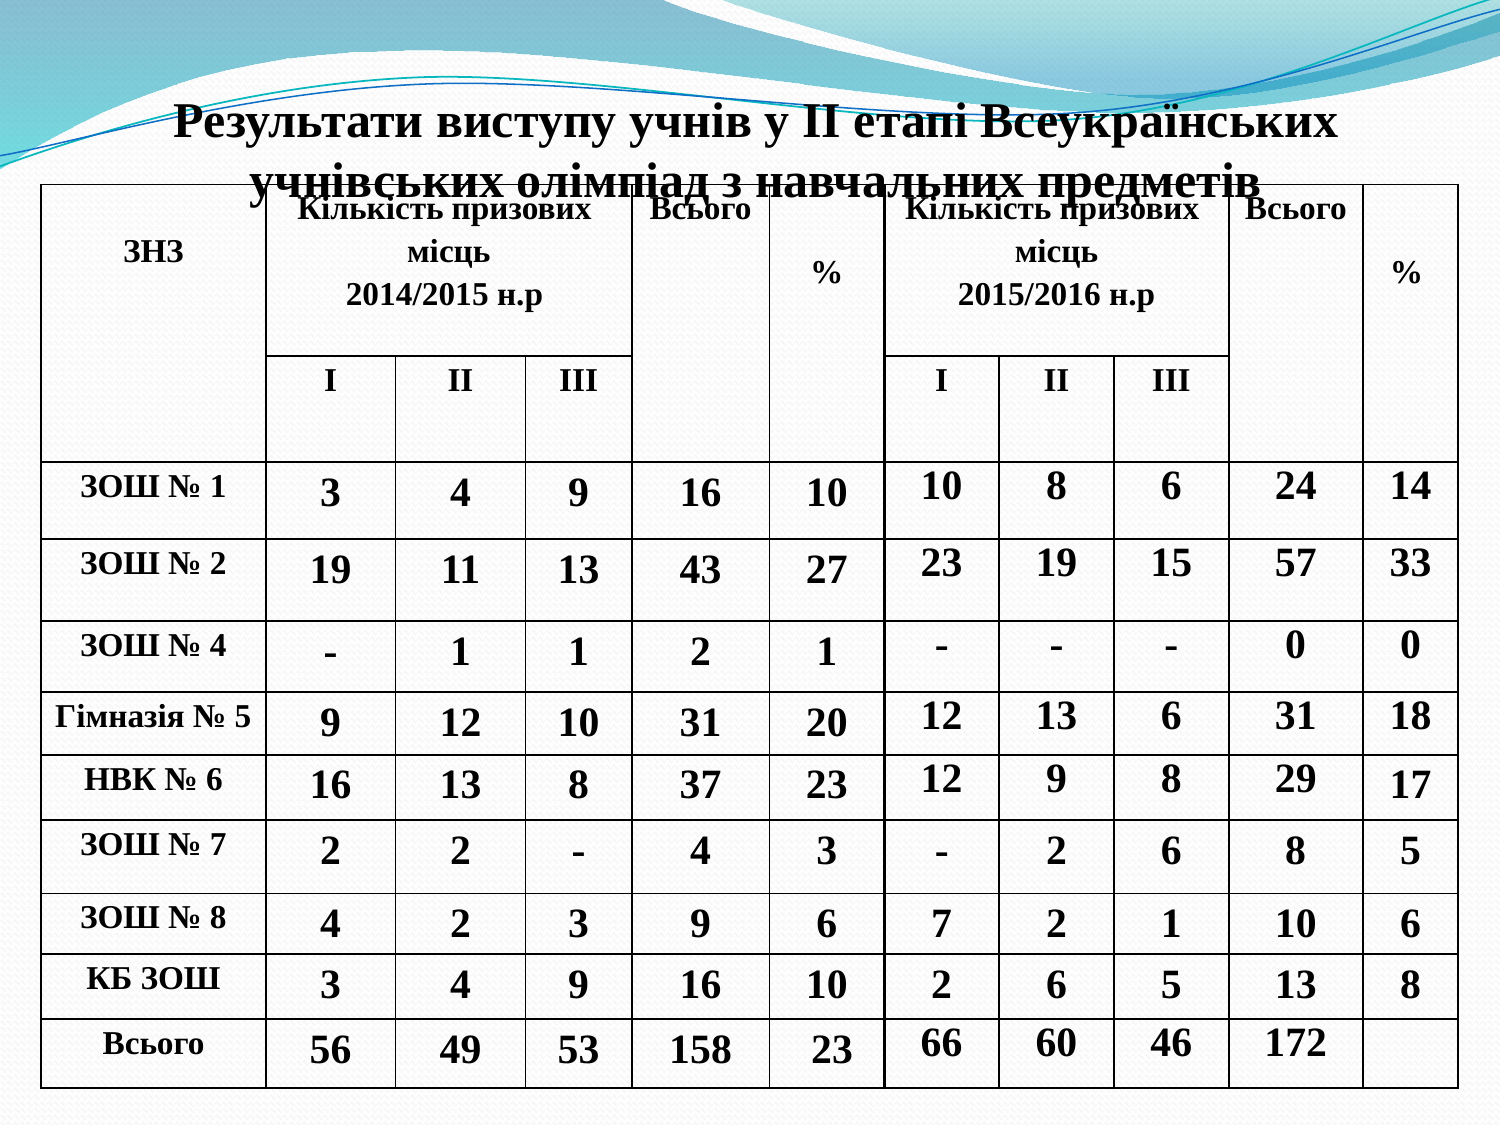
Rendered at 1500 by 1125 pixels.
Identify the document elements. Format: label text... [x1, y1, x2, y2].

table_cell 2 [267, 821, 395, 893]
table_cell КБ ЗОШ [42, 955, 265, 1018]
table_cell 2 [633, 622, 769, 691]
table_cell - [1115, 622, 1228, 691]
table_cell 1 [770, 622, 883, 691]
table_cell ІІІ [526, 357, 631, 461]
table_cell 0 [1364, 622, 1457, 691]
table_cell 172 [1230, 1020, 1362, 1087]
table_cell ІІІ [1115, 357, 1228, 461]
table_cell 12 [886, 756, 998, 819]
table_cell 29 [1230, 756, 1362, 819]
table_cell 13 [1000, 693, 1113, 754]
table_cell 3 [770, 821, 883, 893]
table_cell 6 [1364, 894, 1457, 953]
table_cell 5 [1364, 821, 1457, 893]
table_cell 16 [633, 955, 769, 1018]
table_cell 15 [1115, 540, 1228, 620]
table_cell 57 [1230, 540, 1362, 620]
table_cell 10 [886, 463, 998, 538]
table_cell 9 [526, 955, 631, 1018]
table_cell 8 [526, 756, 631, 819]
table_header Всього [1230, 185, 1362, 461]
table_cell 6 [770, 894, 883, 953]
table_cell 3 [267, 955, 395, 1018]
table_cell - [886, 622, 998, 691]
table_cell 3 [526, 894, 631, 953]
table_cell 2 [396, 821, 525, 893]
table_cell 13 [1230, 955, 1362, 1018]
table_cell ЗОШ № 2 [42, 540, 265, 620]
table_cell 4 [396, 955, 525, 1018]
table_cell 3 [267, 463, 395, 538]
table_cell 16 [633, 463, 769, 538]
table_cell 6 [1000, 955, 1113, 1018]
table_cell 43 [633, 540, 769, 620]
table_cell 7 [886, 894, 998, 953]
table_cell 12 [396, 693, 525, 754]
title Результати виступу учнів у ІІ етапі Всеукраїнських учнівських олімпіад з навчальних предметів [75, 54, 1438, 184]
table_cell 27 [770, 540, 883, 620]
table_cell ЗОШ № 8 [42, 894, 265, 953]
table_cell 16 [267, 756, 395, 819]
table_cell 1 [1115, 894, 1228, 953]
table_cell 0 [1230, 622, 1362, 691]
table_cell 2 [1000, 894, 1113, 953]
table_cell 17 [1364, 756, 1457, 819]
table_cell 1 [396, 622, 525, 691]
table_cell - [886, 821, 998, 893]
table_cell - [526, 821, 631, 893]
table_cell ЗОШ № 1 [42, 463, 265, 538]
table_header Кількість призових місць 2015/2016 н.р [886, 185, 1228, 355]
table_cell 9 [267, 693, 395, 754]
table_cell 2 [1000, 821, 1113, 893]
table_cell 4 [396, 463, 525, 538]
table_cell 2 [886, 955, 998, 1018]
table_cell 31 [633, 693, 769, 754]
table_cell 24 [1230, 463, 1362, 538]
table_cell 37 [633, 756, 769, 819]
table_cell 9 [526, 463, 631, 538]
table_cell 33 [1364, 540, 1457, 620]
table_cell 8 [1230, 821, 1362, 893]
table_cell 10 [526, 693, 631, 754]
table_cell 46 [1115, 1020, 1228, 1087]
table_cell 60 [1000, 1020, 1113, 1087]
table_cell - [1000, 622, 1113, 691]
table_cell 13 [396, 756, 525, 819]
table_cell 20 [770, 693, 883, 754]
table_header Всього [633, 185, 769, 461]
table_header Кількість призових місць 2014/2015 н.р [267, 185, 631, 355]
table_cell 14 [1364, 463, 1457, 538]
table_cell ІІ [396, 357, 525, 461]
table_cell - [267, 622, 395, 691]
table_header ЗНЗ [42, 185, 265, 461]
table_cell 8 [1364, 955, 1457, 1018]
table_cell 2 [396, 894, 525, 953]
table_cell ЗОШ № 4 [42, 622, 265, 691]
table_cell [1364, 1020, 1457, 1087]
table_cell 18 [1364, 693, 1457, 754]
table_cell І [267, 357, 395, 461]
table_cell 23 [770, 756, 883, 819]
table_cell 10 [770, 955, 883, 1018]
table_header % [1364, 185, 1457, 461]
table_cell 23 [770, 1020, 883, 1087]
table_cell 8 [1000, 463, 1113, 538]
table_cell 5 [1115, 955, 1228, 1018]
table_cell 66 [886, 1020, 998, 1087]
table_cell 19 [267, 540, 395, 620]
table_cell 11 [396, 540, 525, 620]
table_cell 6 [1115, 463, 1228, 538]
table_cell 53 [526, 1020, 631, 1087]
table_cell 4 [633, 821, 769, 893]
table_cell 31 [1230, 693, 1362, 754]
table_cell 10 [1230, 894, 1362, 953]
table_cell 9 [633, 894, 769, 953]
table_cell 1 [526, 622, 631, 691]
table_cell 6 [1115, 821, 1228, 893]
table_cell ЗОШ № 7 [42, 821, 265, 893]
table_cell 10 [770, 463, 883, 538]
table_cell Гімназія № 5 [42, 693, 265, 754]
table_cell 6 [1115, 693, 1228, 754]
table_cell 8 [1115, 756, 1228, 819]
table_cell І [886, 357, 998, 461]
table_cell 49 [396, 1020, 525, 1087]
table_cell ІІ [1000, 357, 1113, 461]
table_cell 19 [1000, 540, 1113, 620]
table_cell 13 [526, 540, 631, 620]
table_cell 9 [1000, 756, 1113, 819]
table_header % [770, 185, 883, 461]
table_cell Всього [42, 1020, 265, 1087]
table_cell 23 [886, 540, 998, 620]
table_cell 12 [886, 693, 998, 754]
table_cell НВК № 6 [42, 756, 265, 819]
table_cell 158 [633, 1020, 769, 1087]
table_cell 56 [267, 1020, 395, 1087]
table_cell 4 [267, 894, 395, 953]
